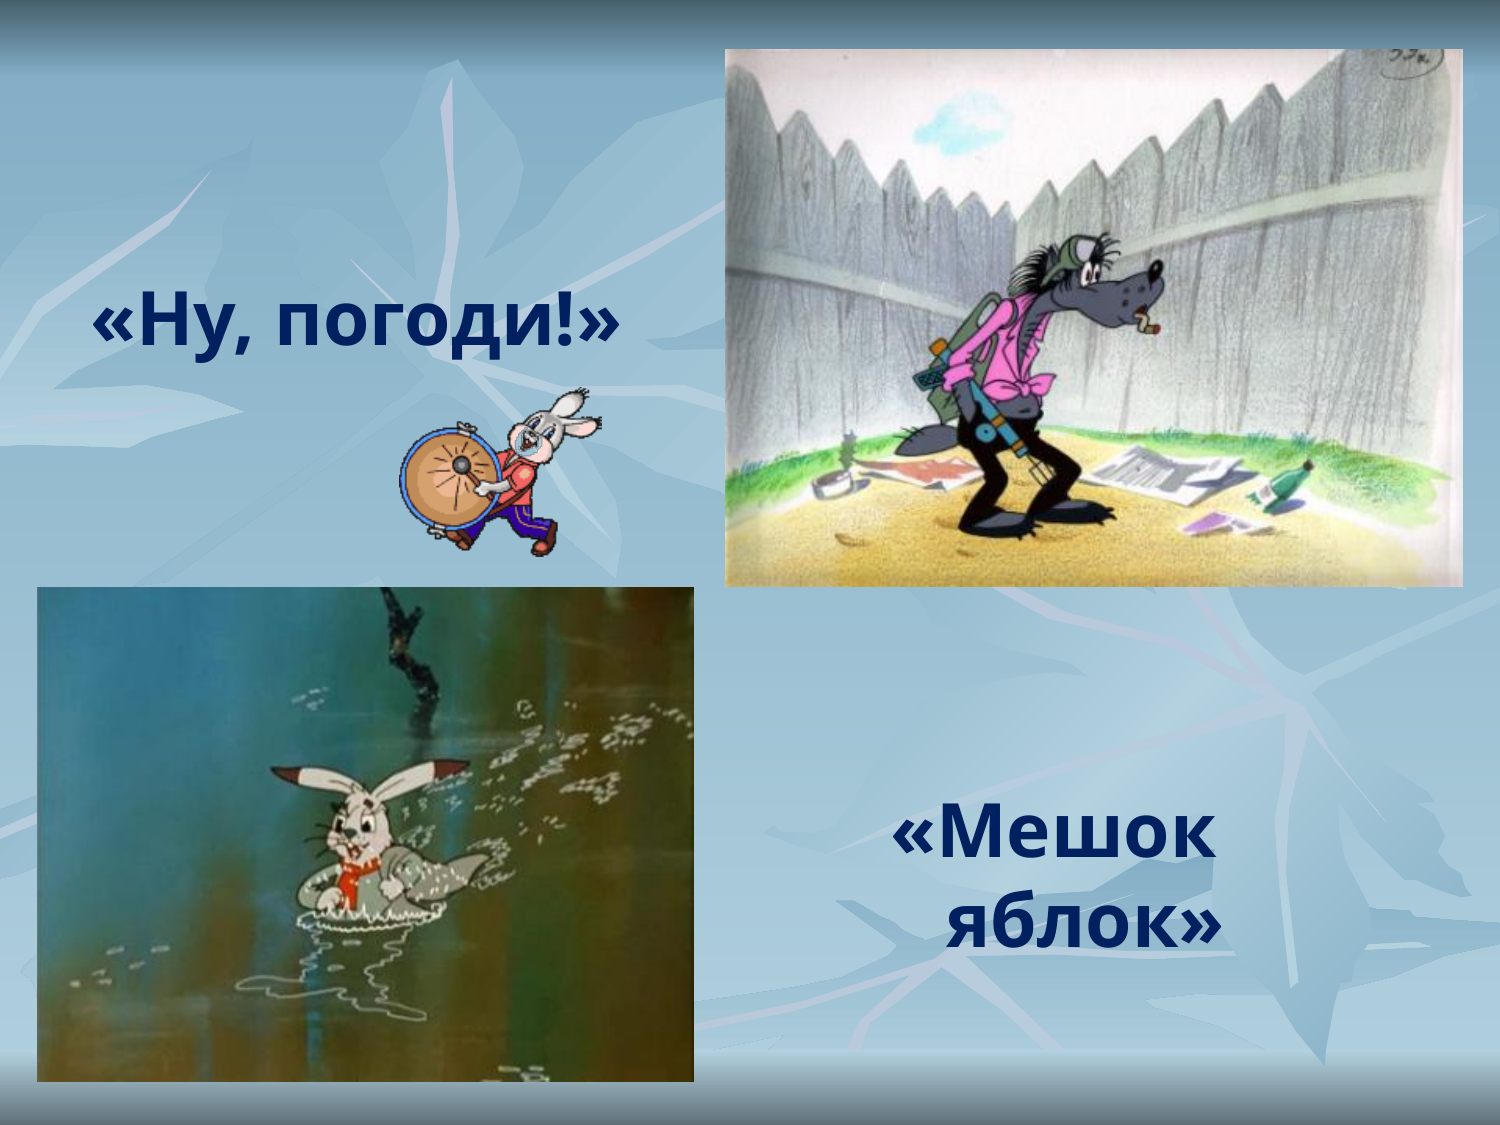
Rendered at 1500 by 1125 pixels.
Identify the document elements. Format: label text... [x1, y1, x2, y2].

picture [724, 49, 1463, 587]
picture [399, 387, 602, 557]
list «Ну, погоди!» [74, 262, 738, 1006]
picture [37, 587, 694, 1082]
list «Мешок яблок» [874, 774, 1388, 876]
